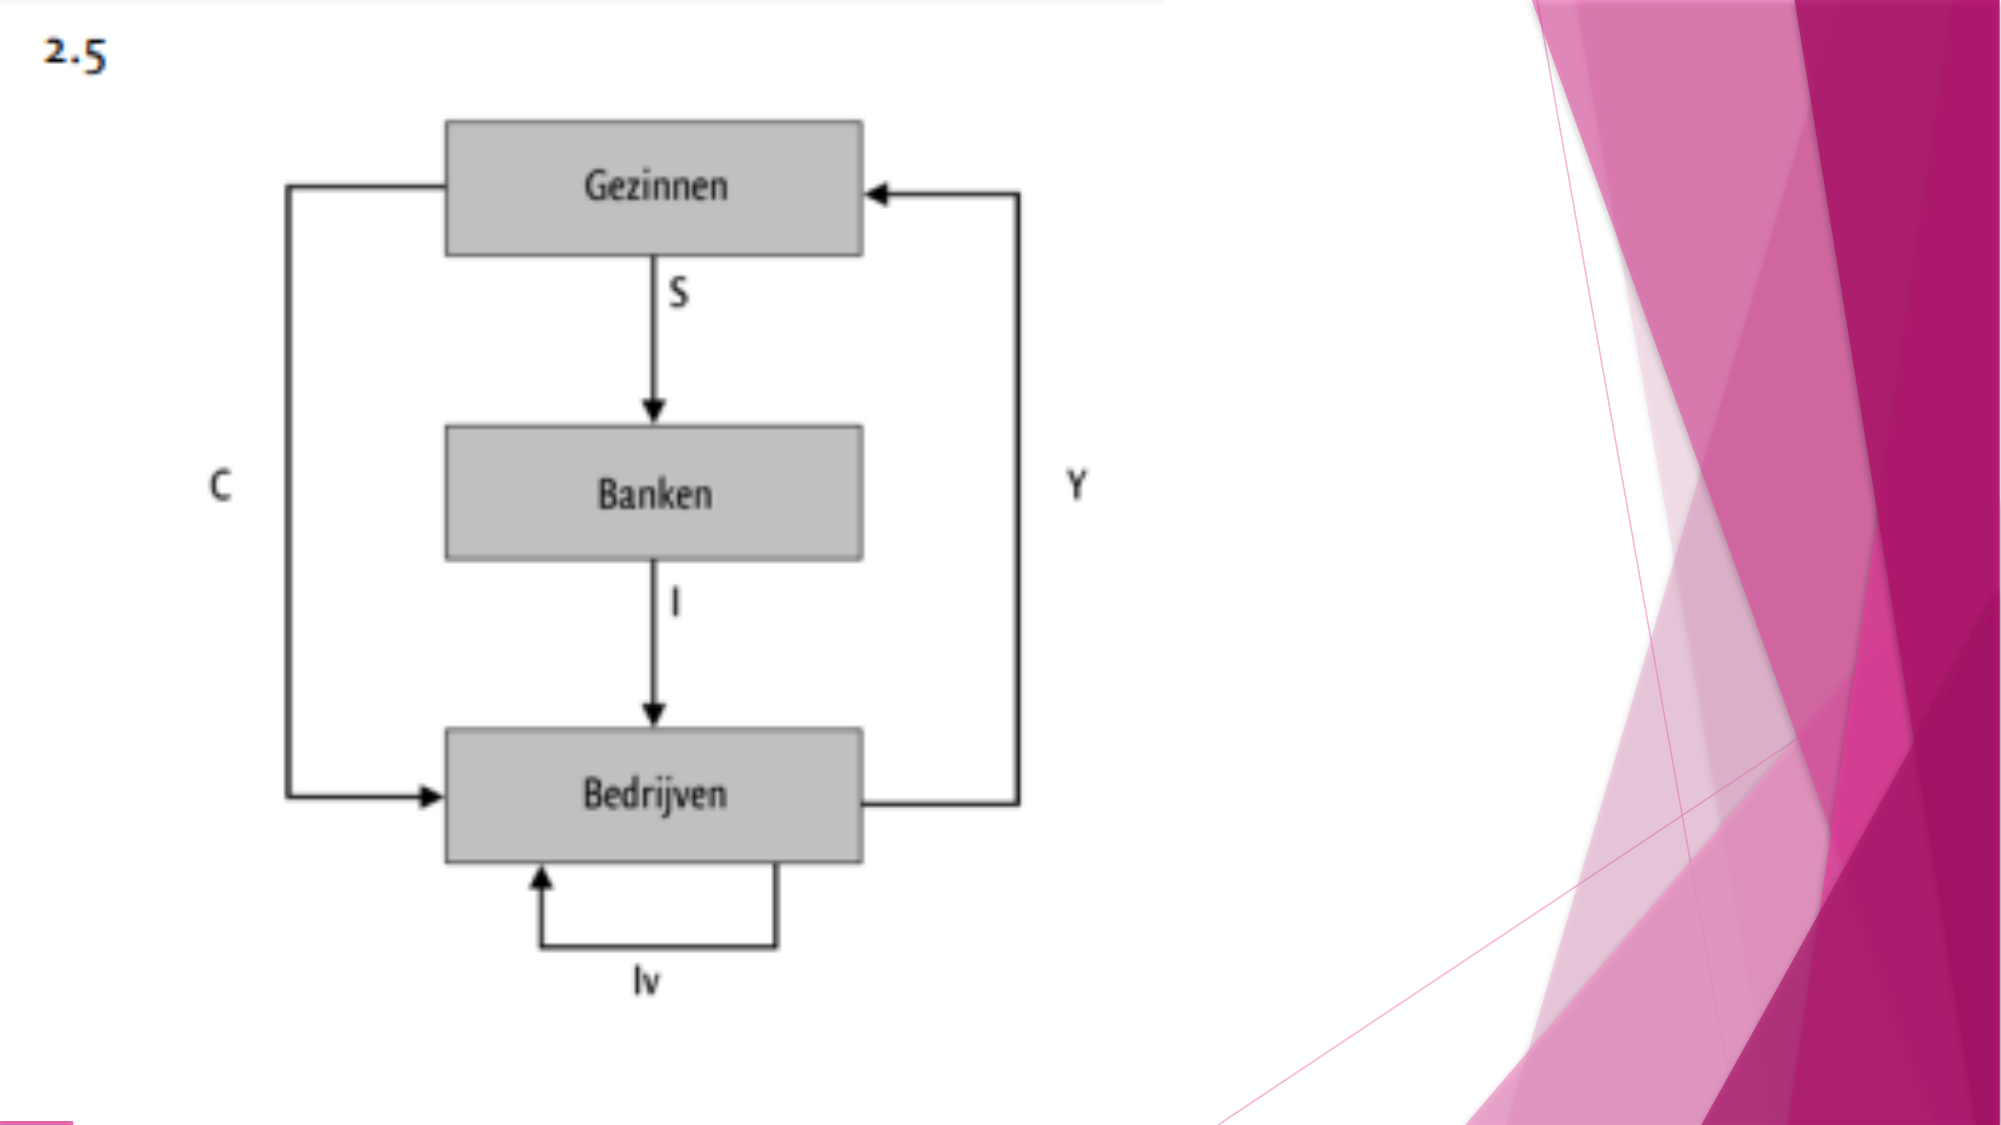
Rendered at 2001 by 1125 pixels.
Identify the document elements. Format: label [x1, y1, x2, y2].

picture [0, 0, 1163, 1122]
